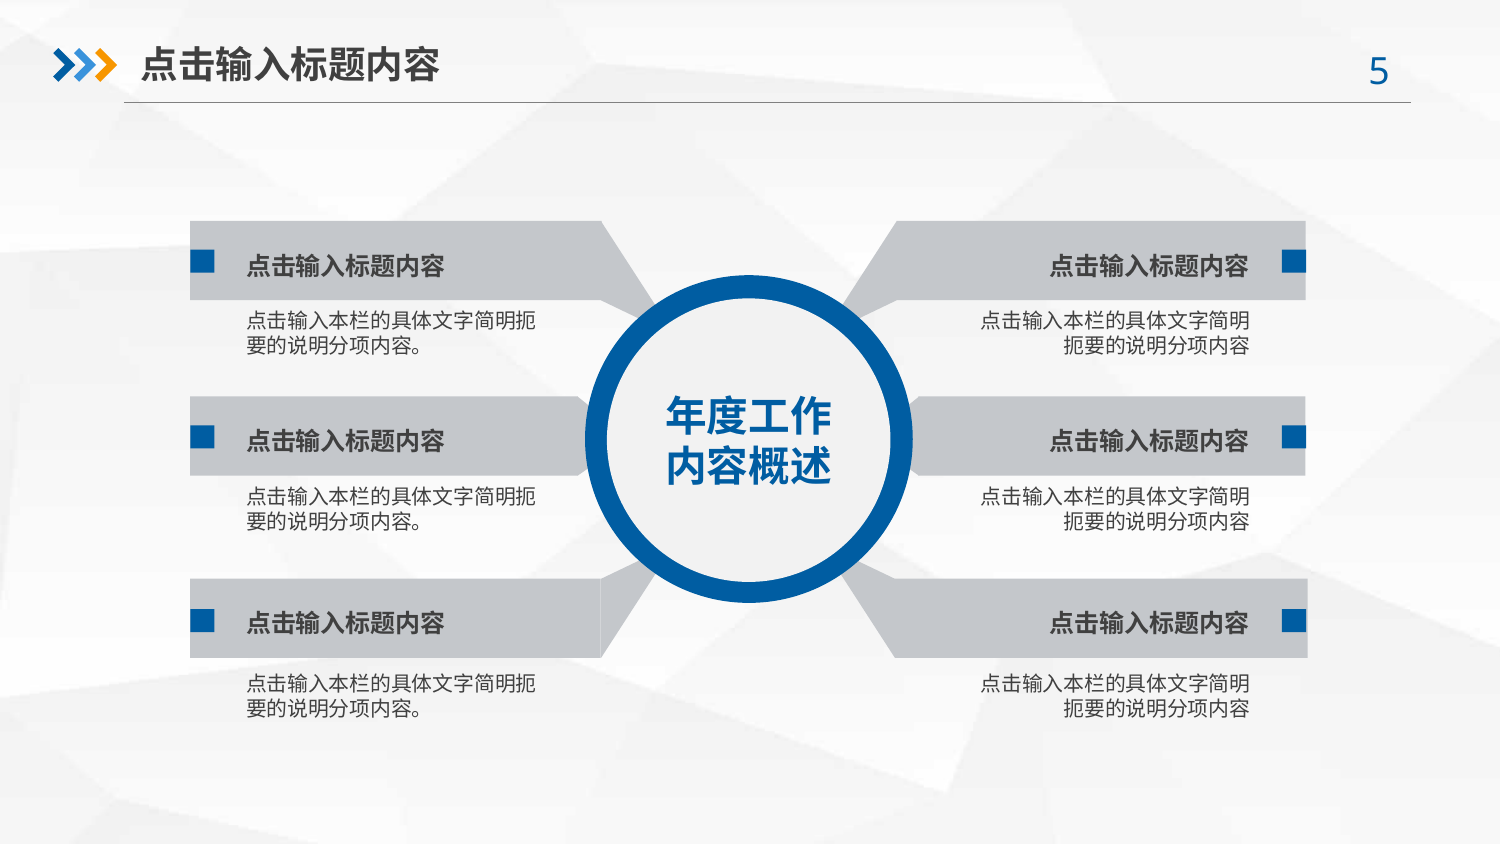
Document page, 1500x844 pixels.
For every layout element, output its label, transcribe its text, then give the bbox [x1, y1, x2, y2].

text_box 点击输入本栏的具体文字简明扼要的说明分项内容。 [246, 335, 538, 343]
text_box 点击输入本栏的具体文字简明扼要的说明分项内容 [974, 335, 1251, 343]
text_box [584, 274, 914, 604]
text_box 点击输入标题内容 [140, 32, 491, 95]
text_box 点击输入本栏的具体文字简明扼要的说明分项内容 [974, 685, 1251, 706]
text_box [831, 552, 1308, 659]
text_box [189, 396, 579, 476]
picture [0, 0, 1500, 844]
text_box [918, 396, 1306, 476]
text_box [189, 220, 665, 328]
text_box 点击输入本栏的具体文字简明扼要的说明分项内容 [974, 498, 1251, 519]
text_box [832, 220, 1306, 328]
text_box 点击输入本栏的具体文字简明扼要的说明分项内容。 [246, 684, 538, 706]
text_box 点击输入本栏的具体文字简明扼要的说明分项内容。 [246, 498, 538, 519]
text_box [189, 552, 665, 659]
